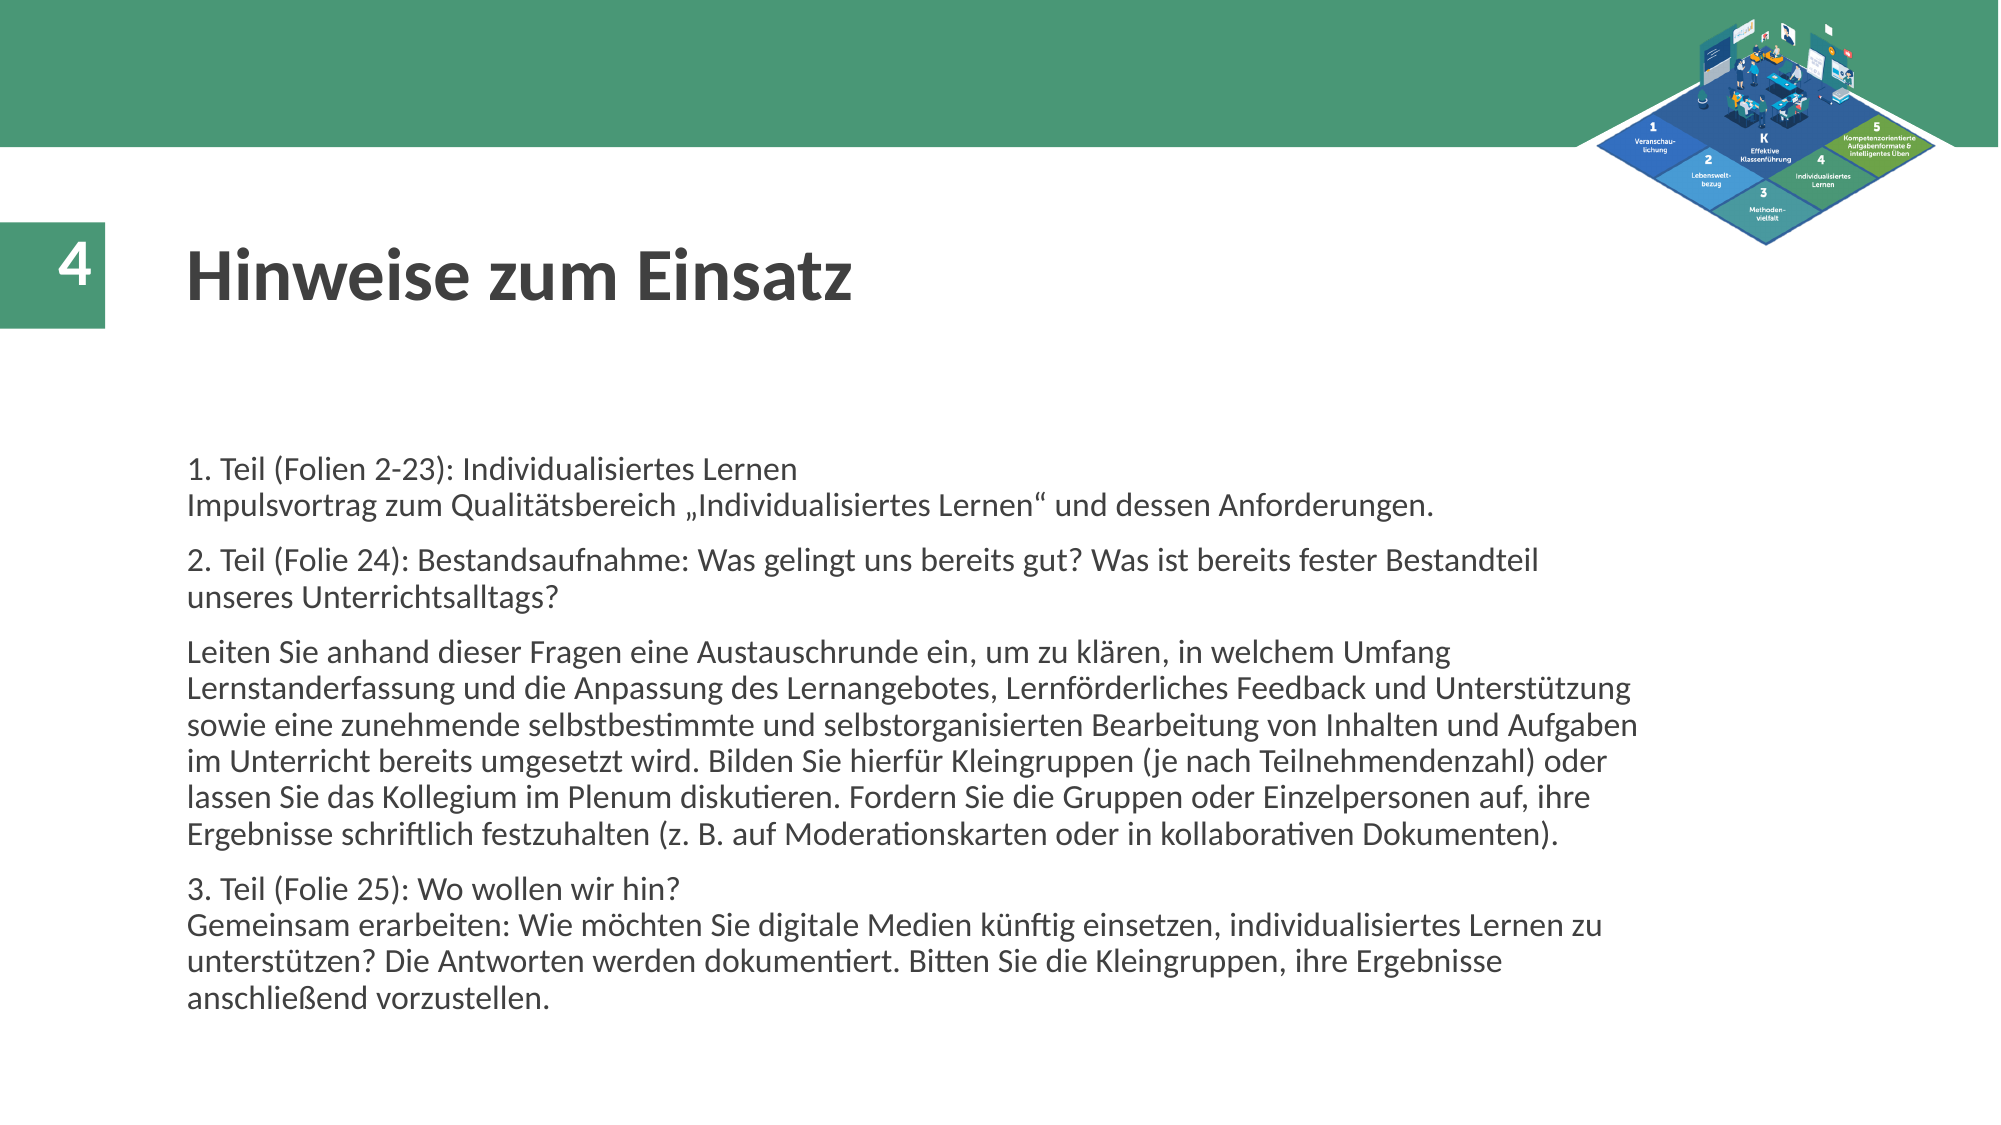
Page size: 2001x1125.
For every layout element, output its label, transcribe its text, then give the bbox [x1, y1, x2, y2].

list Hinweise zum Einsatz [171, 230, 1663, 324]
list 1. Teil (Folien 2-23): Individualisiertes Lernen Impulsvortrag zum Qualitätsbereich „Individualisiertes Lernen“ und dessen Anforderungen. 2. Teil (Folie 24): Bestandsaufnahme: Was gelingt uns bereits gut? Was ist bereits fester Bestandteil unseres Unterrichtsalltags? Leiten Sie anhand dieser Fragen eine Austauschrunde ein, um zu klären, in welchem Umfang Lernstanderfassung und die Anpassung des Lernangebotes, Lernförderliches Feedback und Unterstützung sowie eine zunehmende selbstbestimmte und selbstorganisierten Bearbeitung von Inhalten und Aufgaben im Unterricht bereits umgesetzt wird. Bilden Sie hierfür Kleingruppen (je nach Teilnehmendenzahl) oder lassen Sie das Kollegium im Plenum diskutieren. Fordern Sie die Gruppen oder Einzelpersonen auf, ihre Ergebnisse schriftlich festzuhalten (z. B. auf Moderationskarten oder in kollaborativen Dokumenten). 3. Teil (Folie 25): Wo wollen wir hin? Gemeinsam erarbeiten: Wie möchten Sie digitale Medien künftig einsetzen, individualisiertes Lernen zu unterstützen? Die Antworten werden dokumentiert. Bitten Sie die Kleingruppen, ihre Ergebnisse anschließend vorzustellen. [171, 443, 1663, 1036]
picture [1589, 12, 1942, 249]
